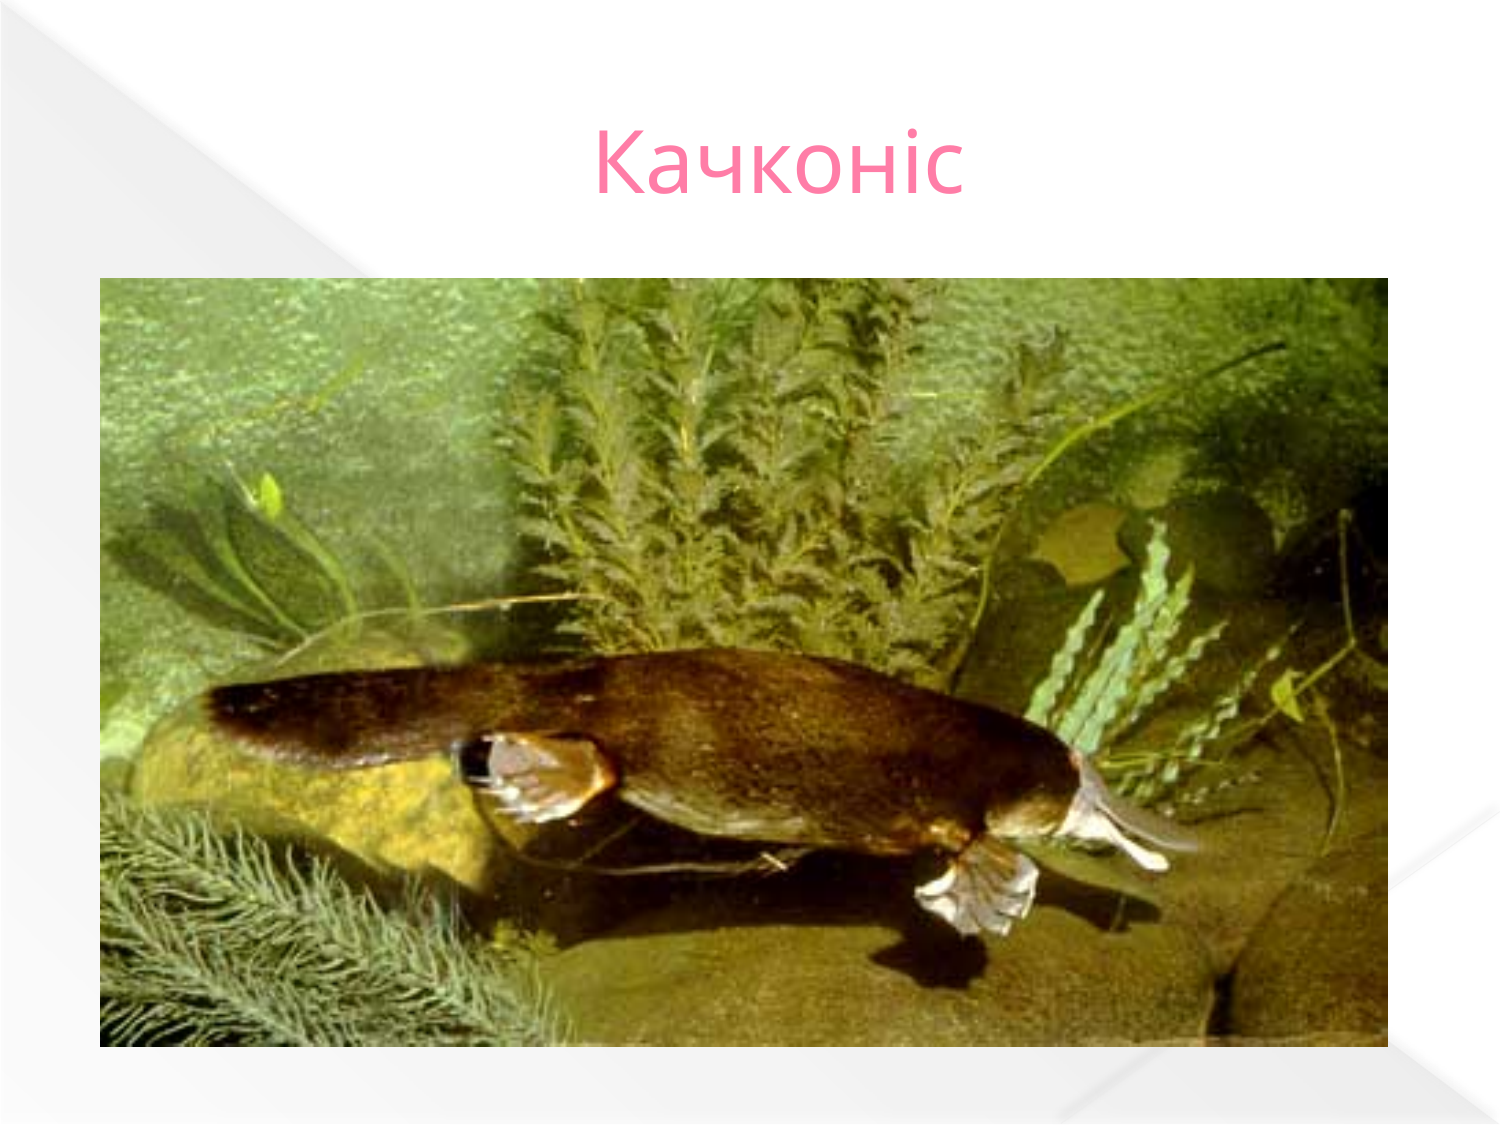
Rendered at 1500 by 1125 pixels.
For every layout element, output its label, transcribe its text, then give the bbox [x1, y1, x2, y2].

title Качконіс [75, 43, 1425, 274]
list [100, 278, 1389, 1047]
